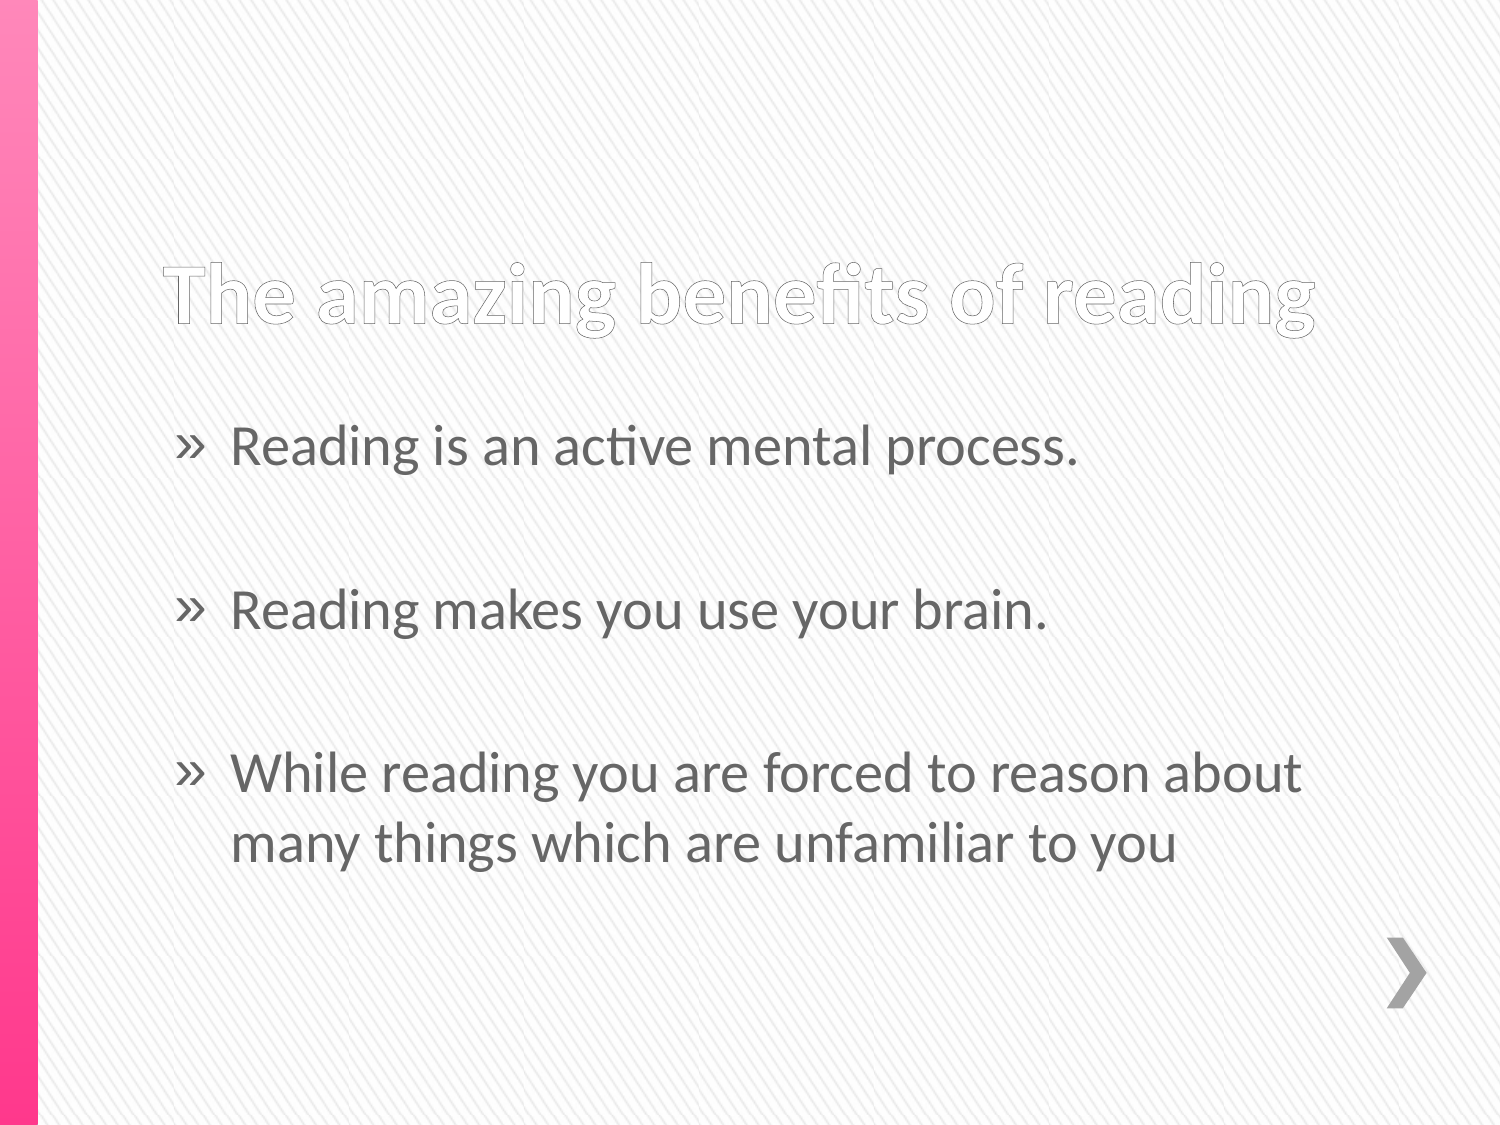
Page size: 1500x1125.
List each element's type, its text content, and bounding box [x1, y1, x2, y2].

list Reading is an active mental process. Reading makes you use your brain. While reading you are forced to reason about many things which are unfamiliar to you [159, 399, 1385, 1125]
title The amazing benefits of reading [147, 160, 1336, 349]
